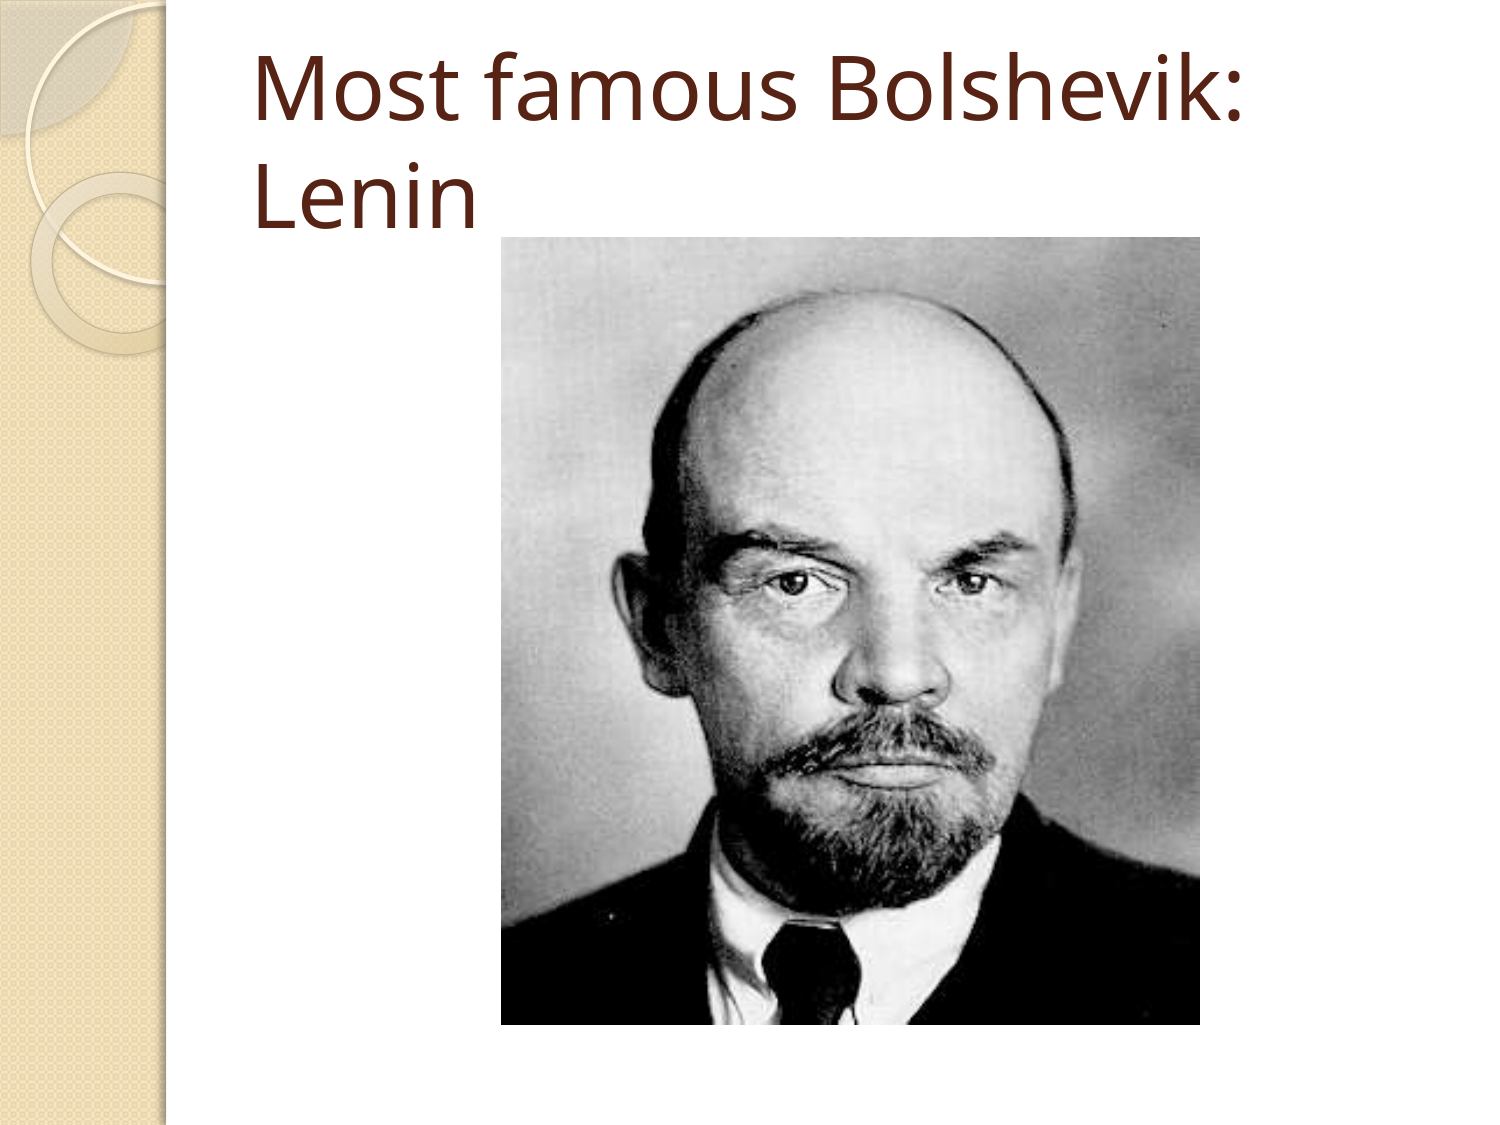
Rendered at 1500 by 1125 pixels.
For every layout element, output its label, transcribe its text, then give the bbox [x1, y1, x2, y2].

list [235, 237, 1466, 1026]
title Most famous Bolshevik: Lenin [235, 45, 1466, 233]
